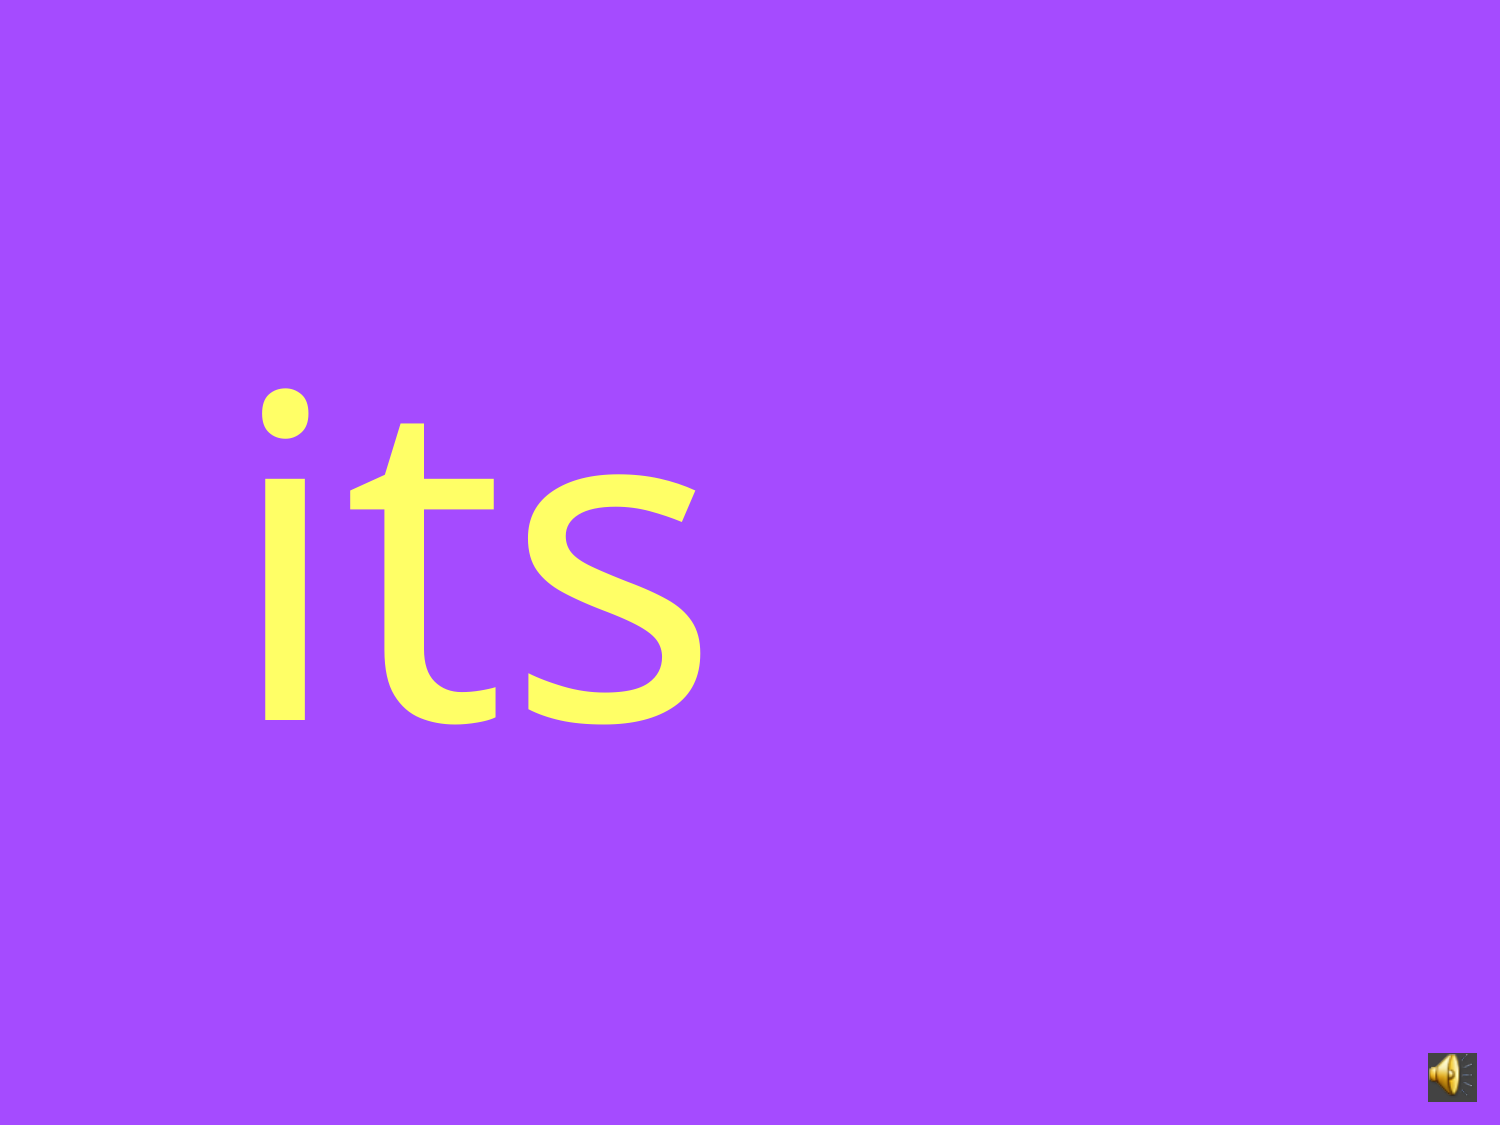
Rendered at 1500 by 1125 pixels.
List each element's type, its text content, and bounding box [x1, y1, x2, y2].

picture [1427, 1052, 1478, 1103]
subtitle its [212, 262, 1450, 763]
